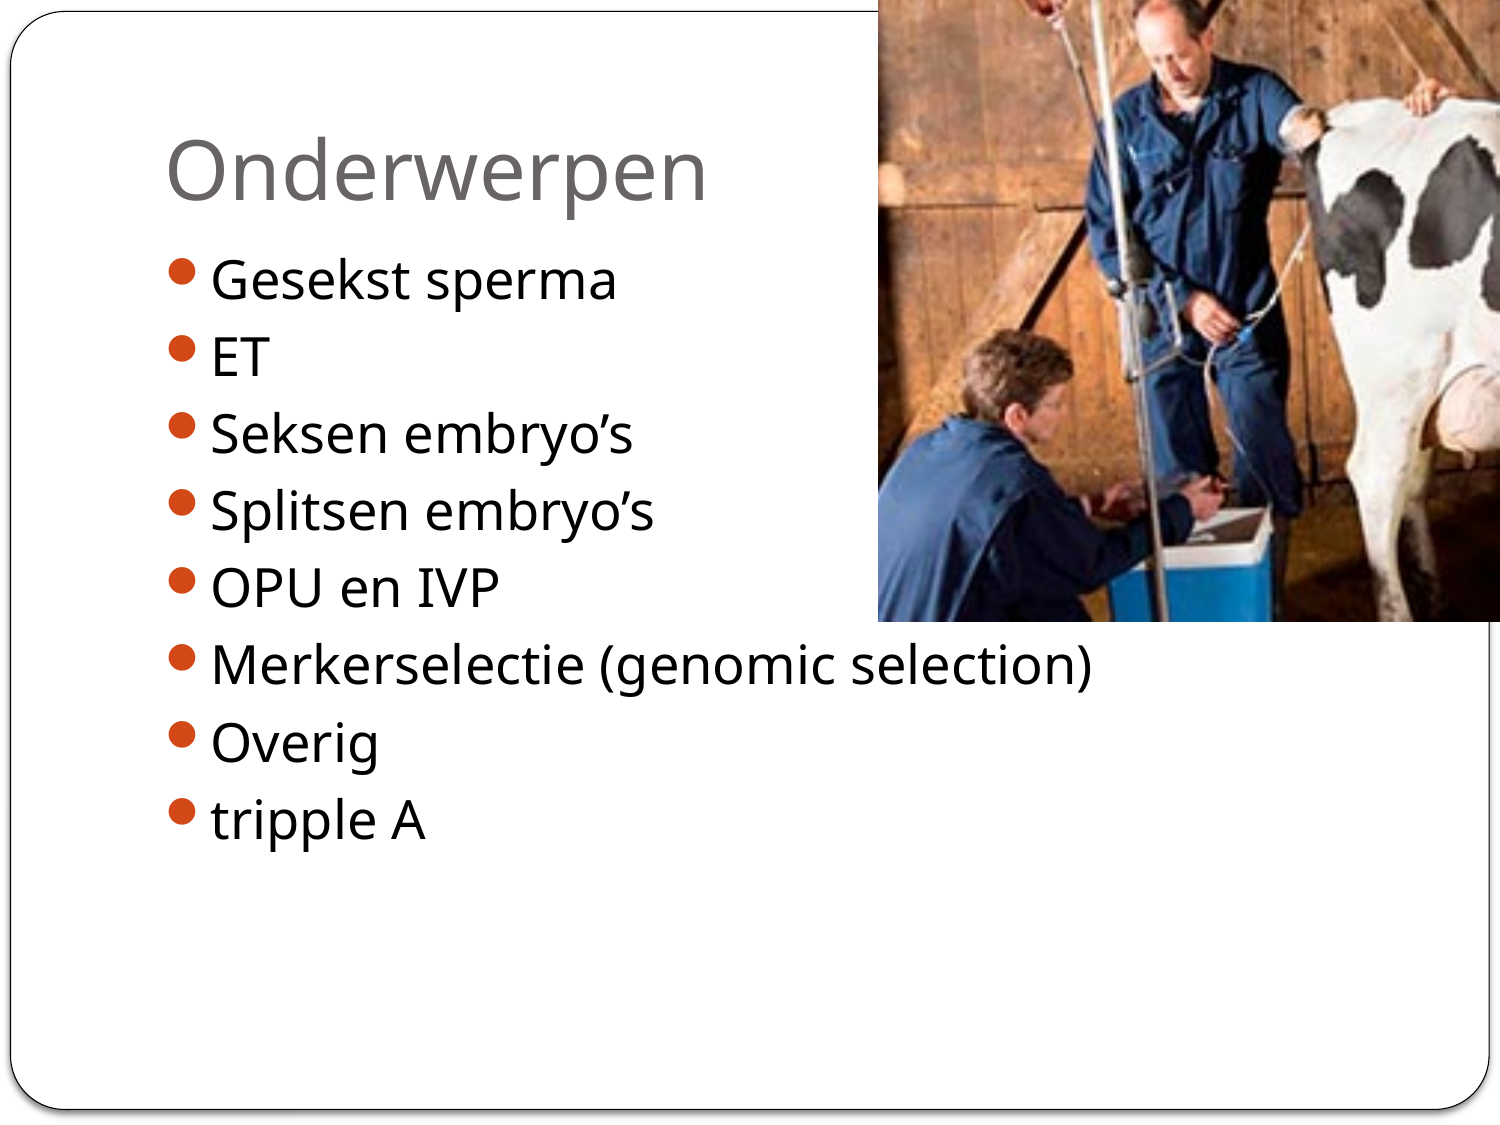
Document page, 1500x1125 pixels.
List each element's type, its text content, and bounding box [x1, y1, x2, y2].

picture [878, 0, 1500, 622]
list Gesekst sperma ET Seksen embryo’s Splitsen embryo’s OPU en IVP Merkerselectie (genomic selection) Overig tripple A [150, 237, 1425, 988]
title Onderwerpen [150, 45, 872, 233]
